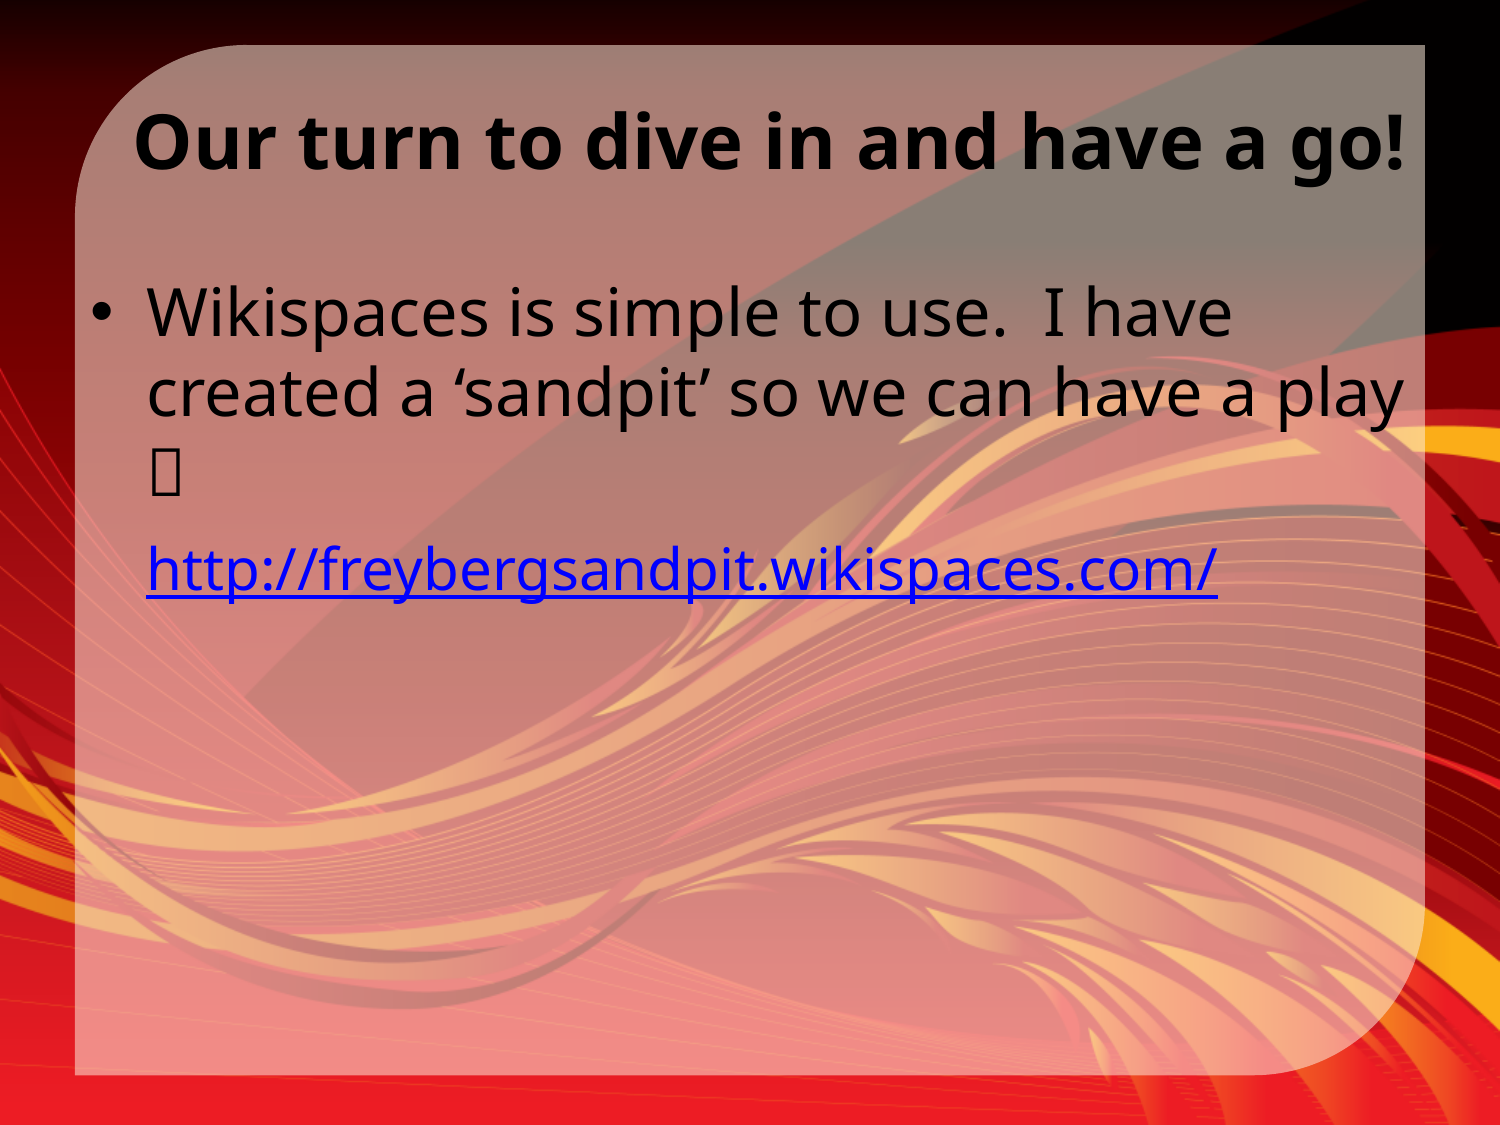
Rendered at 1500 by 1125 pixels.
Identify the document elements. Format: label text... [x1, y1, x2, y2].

list Wikispaces is simple to use. I have created a ‘sandpit’ so we can have a play  http://freybergsandpit.wikispaces.com/ [75, 262, 1425, 1005]
title Our turn to dive in and have a go! [75, 45, 1425, 233]
picture [0, 0, 1500, 1125]
